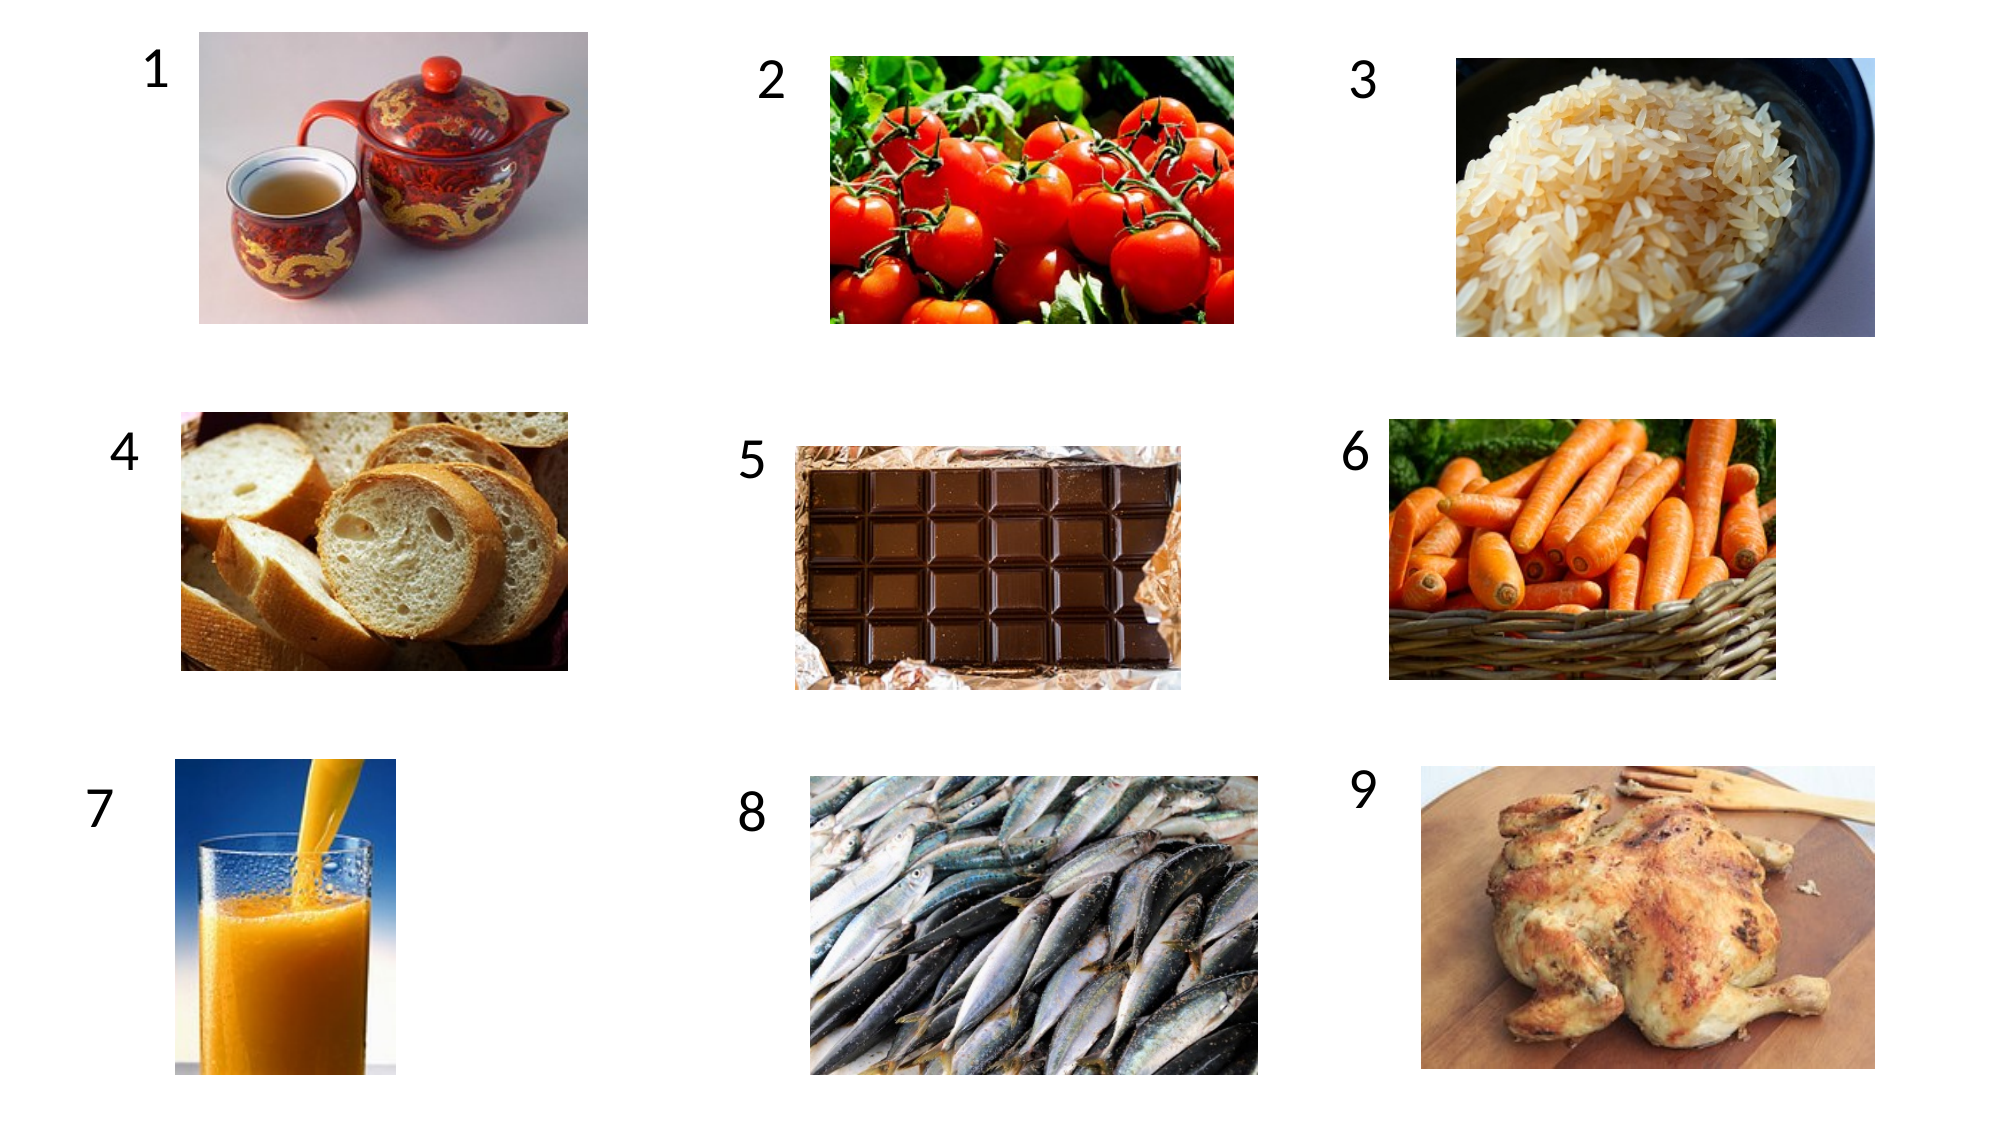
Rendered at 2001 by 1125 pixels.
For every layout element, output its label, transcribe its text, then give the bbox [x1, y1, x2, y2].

picture [175, 759, 396, 1075]
picture [830, 56, 1234, 324]
picture [1456, 58, 1875, 337]
picture [199, 32, 588, 324]
picture [181, 412, 568, 672]
picture [810, 776, 1258, 1075]
picture [1389, 419, 1776, 680]
text_box 9 [1333, 743, 1383, 828]
text_box 7 [70, 761, 120, 847]
text_box 6 [1325, 404, 1376, 490]
picture [794, 446, 1181, 690]
text_box 3 [1333, 32, 1383, 118]
text_box 2 [741, 32, 792, 118]
text_box 8 [722, 766, 773, 851]
text_box 4 [94, 404, 145, 490]
picture [1421, 766, 1875, 1069]
text_box 1 [125, 21, 176, 107]
text_box 5 [722, 412, 773, 498]
